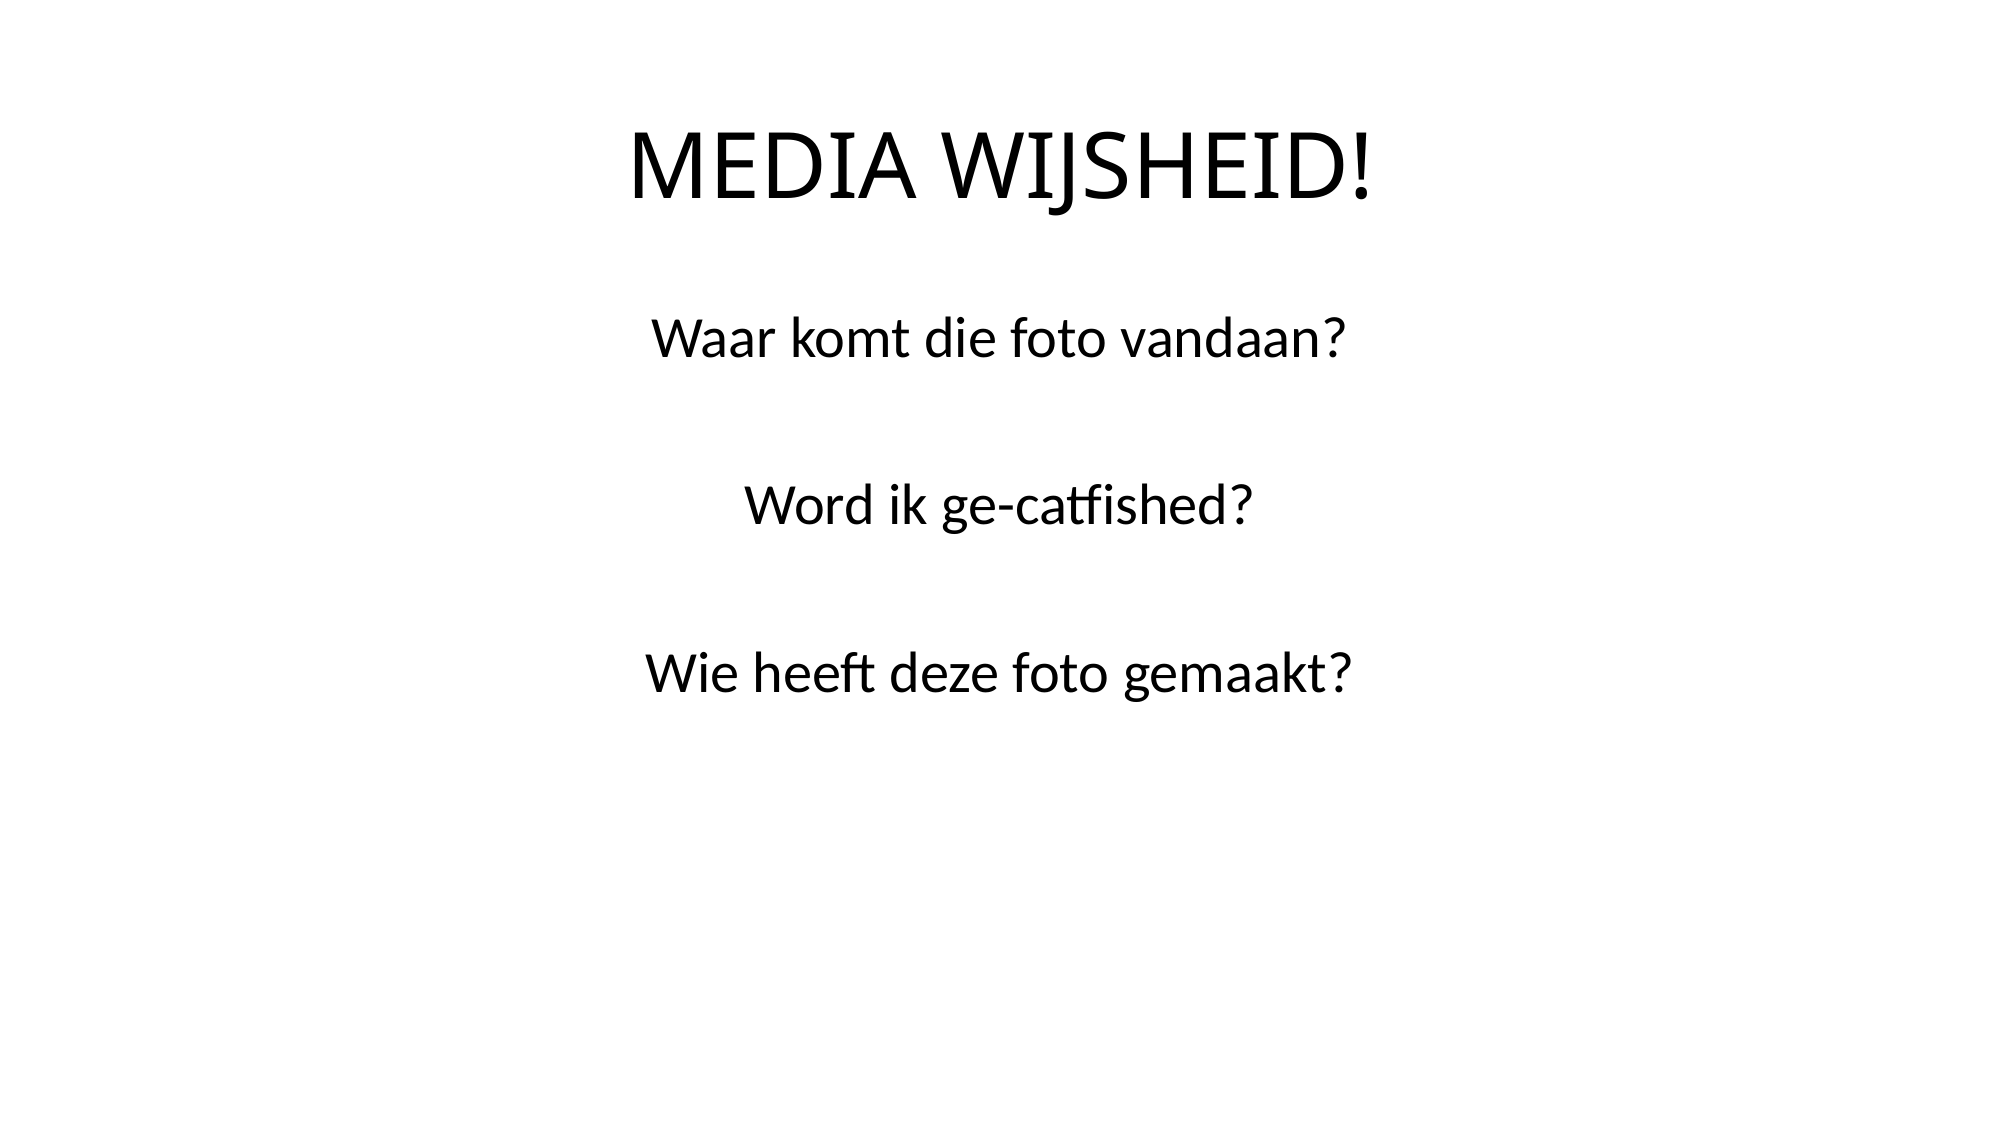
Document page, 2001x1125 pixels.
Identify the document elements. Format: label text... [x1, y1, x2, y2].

title MEDIA WIJSHEID! [137, 59, 1863, 278]
list Waar komt die foto vandaan? Word ik ge-catfished? Wie heeft deze foto gemaakt? [137, 299, 1863, 1014]
